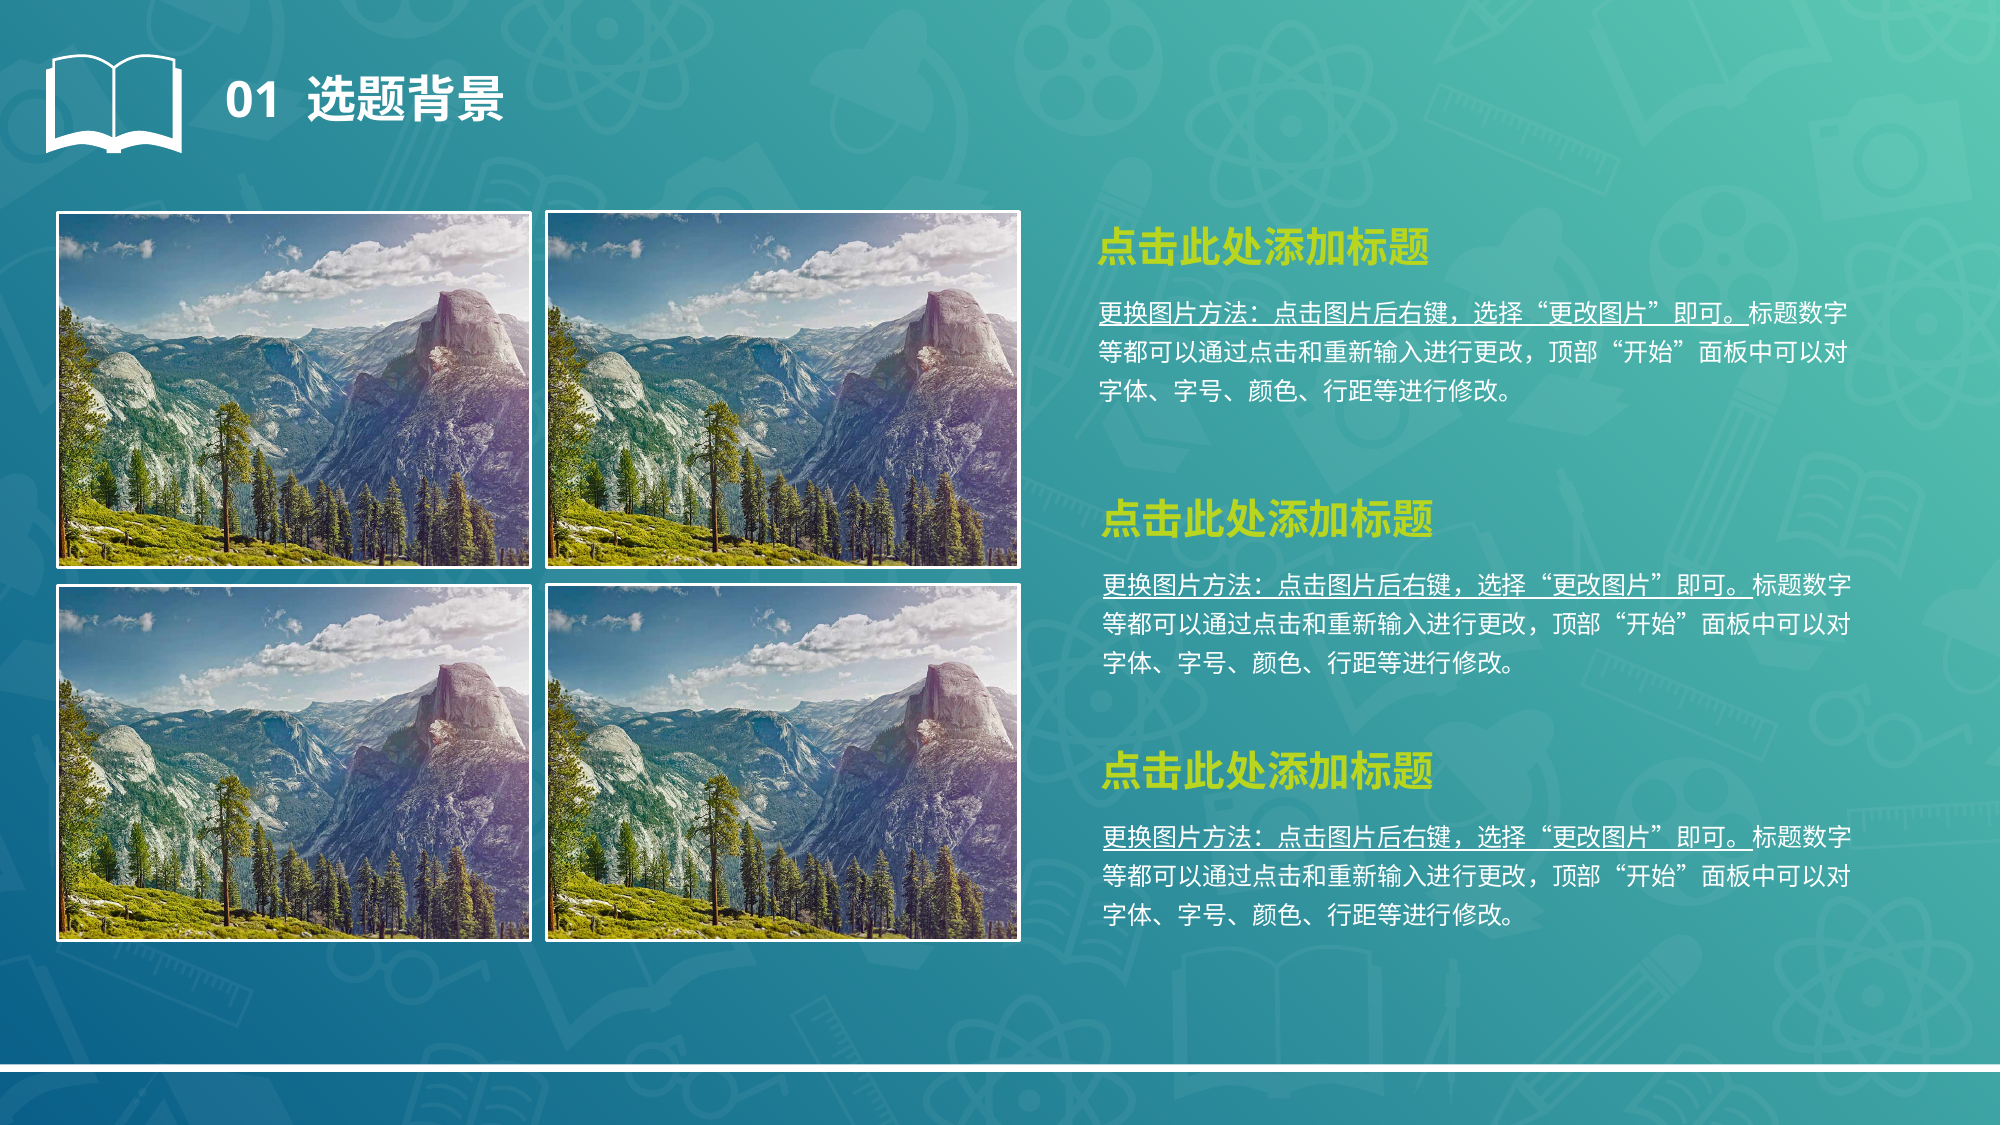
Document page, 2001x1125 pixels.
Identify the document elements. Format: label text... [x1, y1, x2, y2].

text_box 更换图片方法：点击图片后右键，选择“更改图片”即可。标题数字等都可以通过点击和重新输入进行更改，顶部“开始”面板中可以对字体、字号、颜色、行距等进行修改。 [1087, 805, 1891, 937]
picture [547, 213, 1018, 566]
list 01 选题背景 [209, 41, 1081, 162]
text_box 点击此处添加标题 [1081, 213, 1446, 278]
text_box 更换图片方法：点击图片后右键，选择“更改图片”即可。标题数字等都可以通过点击和重新输入进行更改，顶部“开始”面板中可以对字体、字号、颜色、行距等进行修改。 [1083, 281, 1887, 413]
text_box 更换图片方法：点击图片后右键，选择“更改图片”即可。标题数字等都可以通过点击和重新输入进行更改，顶部“开始”面板中可以对字体、字号、颜色、行距等进行修改。 [1087, 553, 1891, 686]
picture [59, 586, 529, 940]
picture [59, 213, 529, 567]
text_box 点击此处添加标题 [1085, 737, 1450, 803]
picture [547, 586, 1018, 939]
text_box 点击此处添加标题 [1085, 485, 1450, 551]
